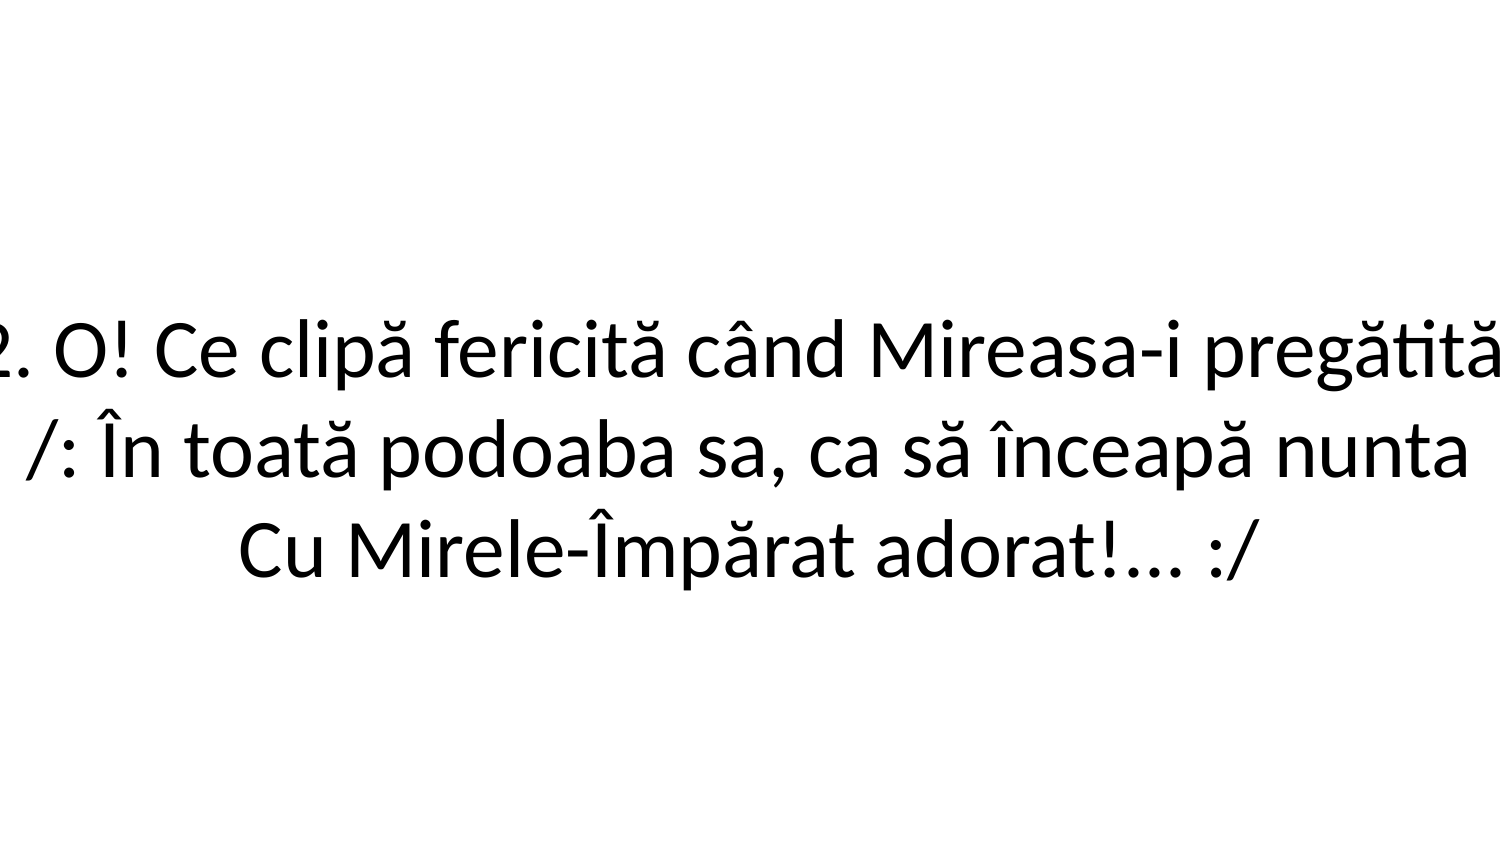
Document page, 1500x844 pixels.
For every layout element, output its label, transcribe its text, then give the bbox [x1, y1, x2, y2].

text_box 2. O! Ce clipă fericită când Mireasa-i pregătită, /: În toată podoaba sa, ca să înceapă nunta Cu Mirele-Împărat adorat!... :/ [0, 242, 1500, 602]
